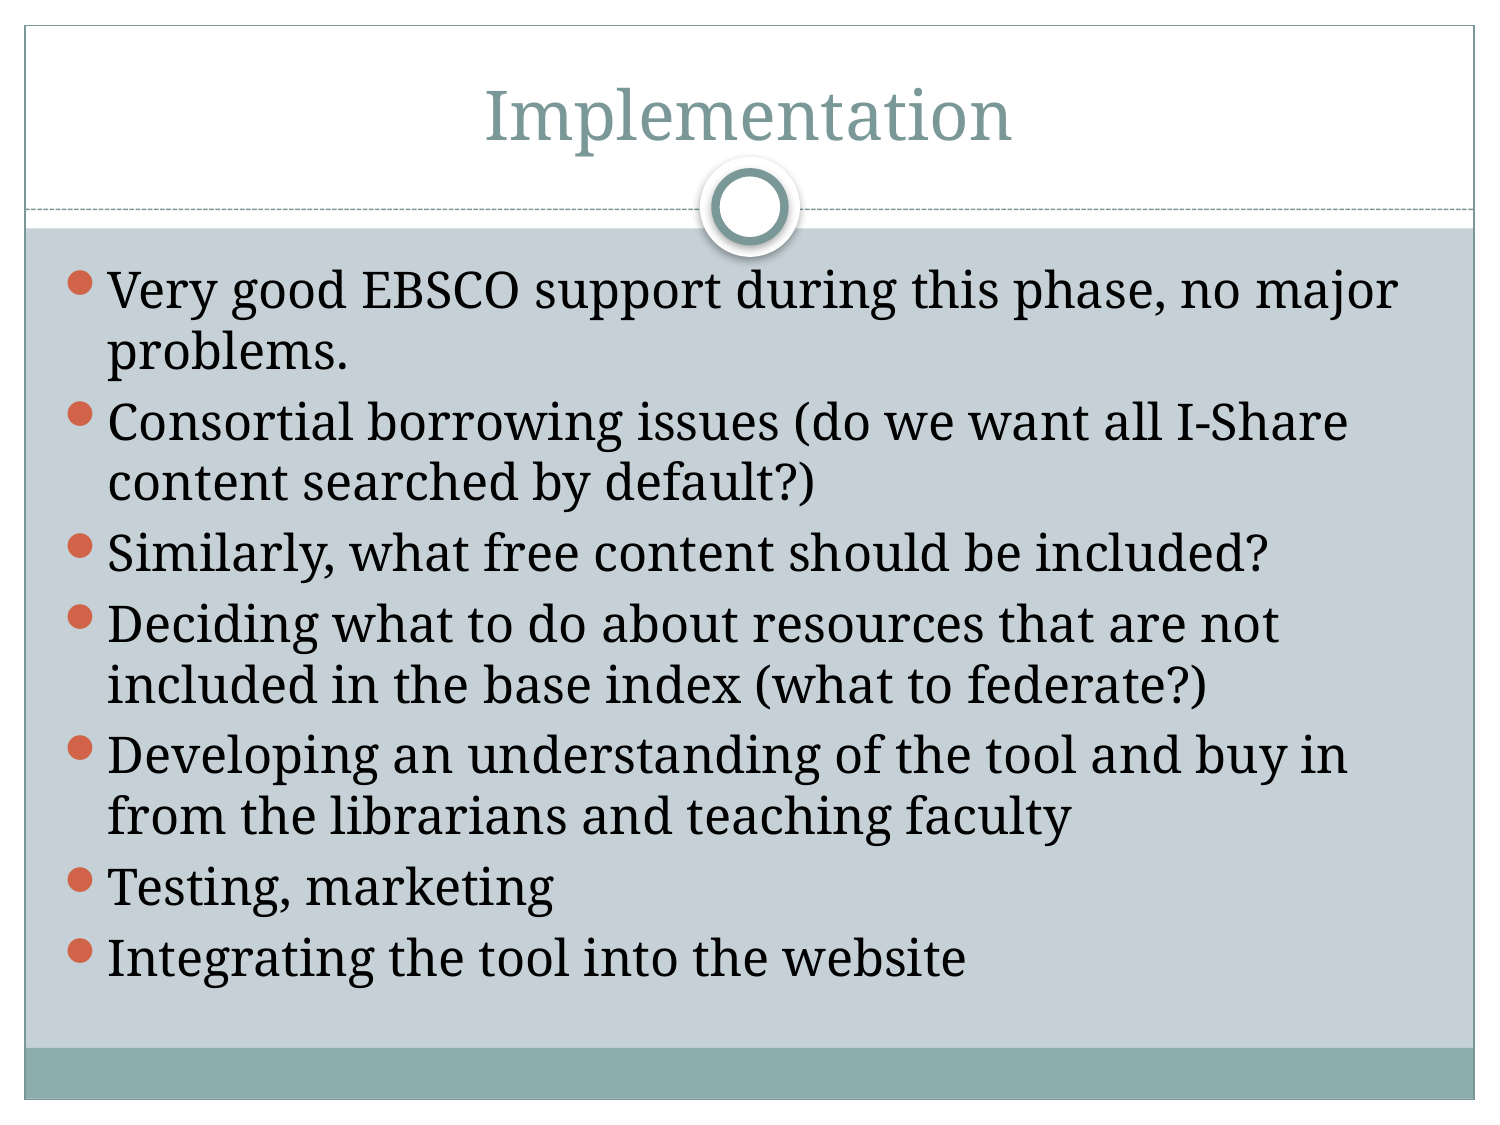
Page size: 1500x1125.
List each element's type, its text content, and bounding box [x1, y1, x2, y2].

list Very good EBSCO support during this phase, no major problems. Consortial borrowing issues (do we want all I-Share content searched by default?) Similarly, what free content should be included? Deciding what to do about resources that are not included in the base index (what to federate?) Developing an understanding of the tool and buy in from the librarians and teaching faculty Testing, marketing Integrating the tool into the website [49, 250, 1445, 1001]
title Implementation [49, 37, 1450, 162]
